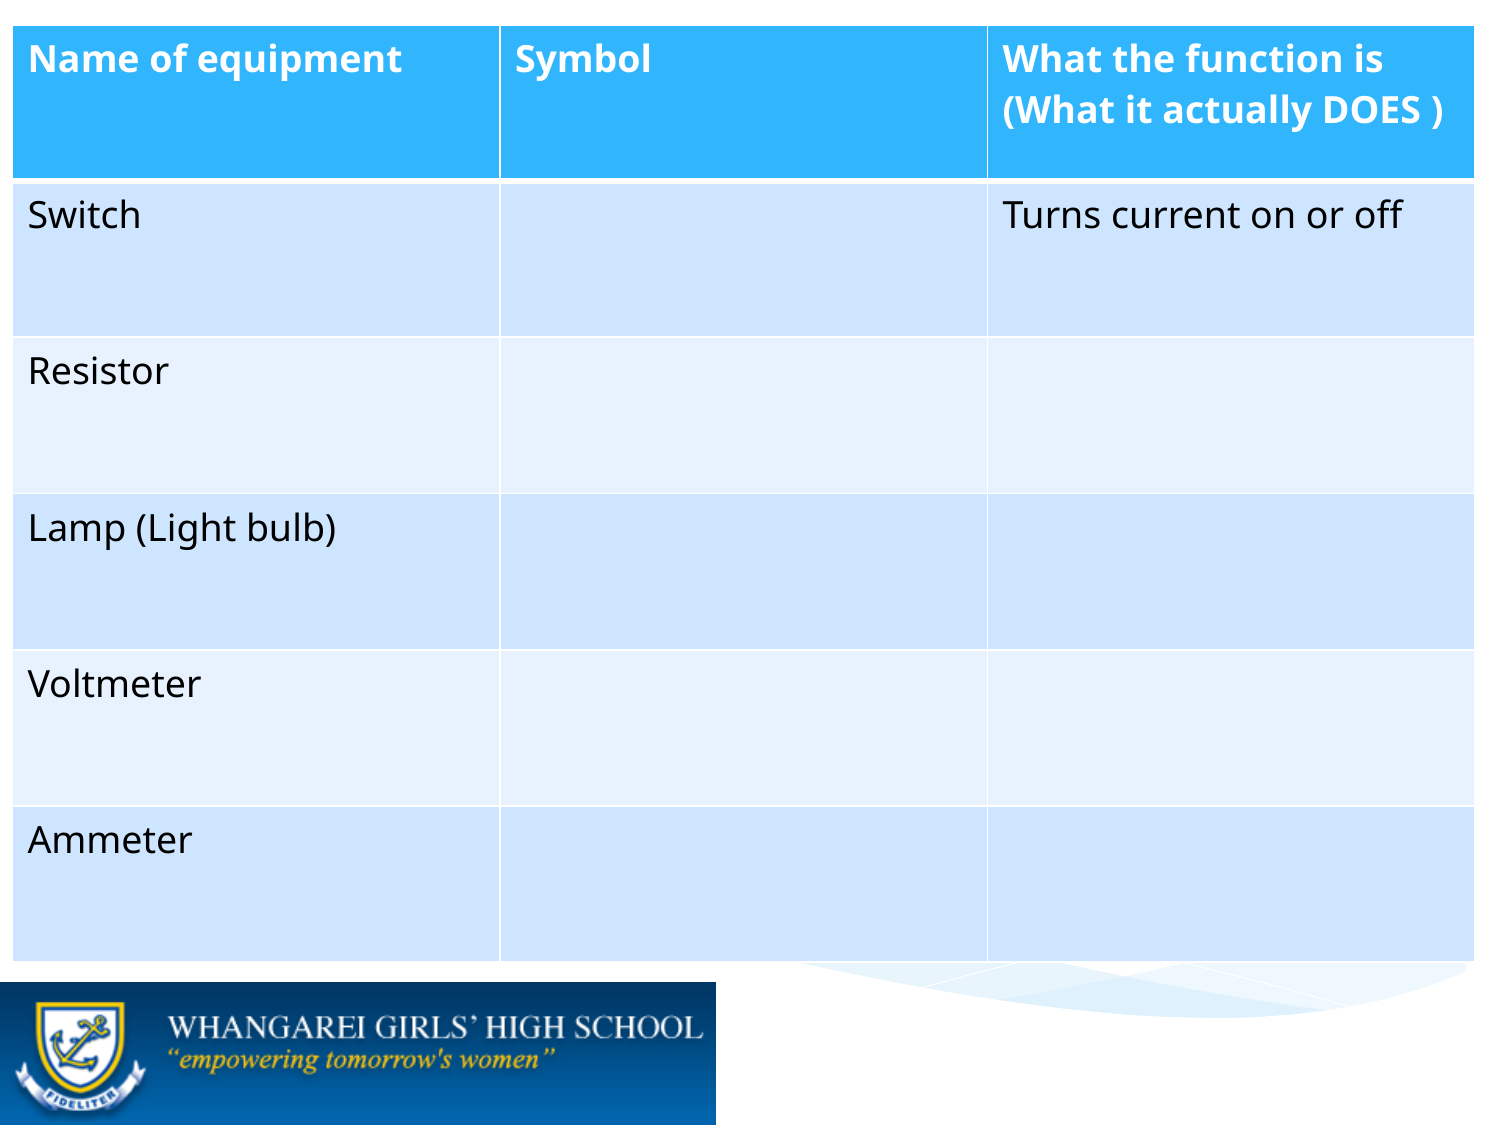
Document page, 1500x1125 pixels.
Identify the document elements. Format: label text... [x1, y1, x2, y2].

table_header Symbol [501, 26, 987, 178]
table_cell [988, 807, 1474, 961]
table_cell [988, 651, 1474, 805]
picture [0, 982, 716, 1125]
table_cell Resistor [13, 338, 499, 493]
table_cell [501, 651, 987, 805]
table_header What the function is (What it actually DOES ) [988, 26, 1474, 178]
table_cell Switch [13, 184, 499, 336]
table_cell Turns current on or off [988, 184, 1474, 336]
table_cell [501, 184, 987, 336]
table_cell Ammeter [13, 807, 499, 961]
table_cell [501, 338, 987, 493]
table_header Name of equipment [13, 26, 499, 178]
table_cell Lamp (Light bulb) [13, 494, 499, 649]
table_cell [988, 494, 1474, 649]
table_cell [501, 807, 987, 961]
table_cell [988, 338, 1474, 493]
table_cell Voltmeter [13, 651, 499, 805]
table_cell [501, 494, 987, 649]
